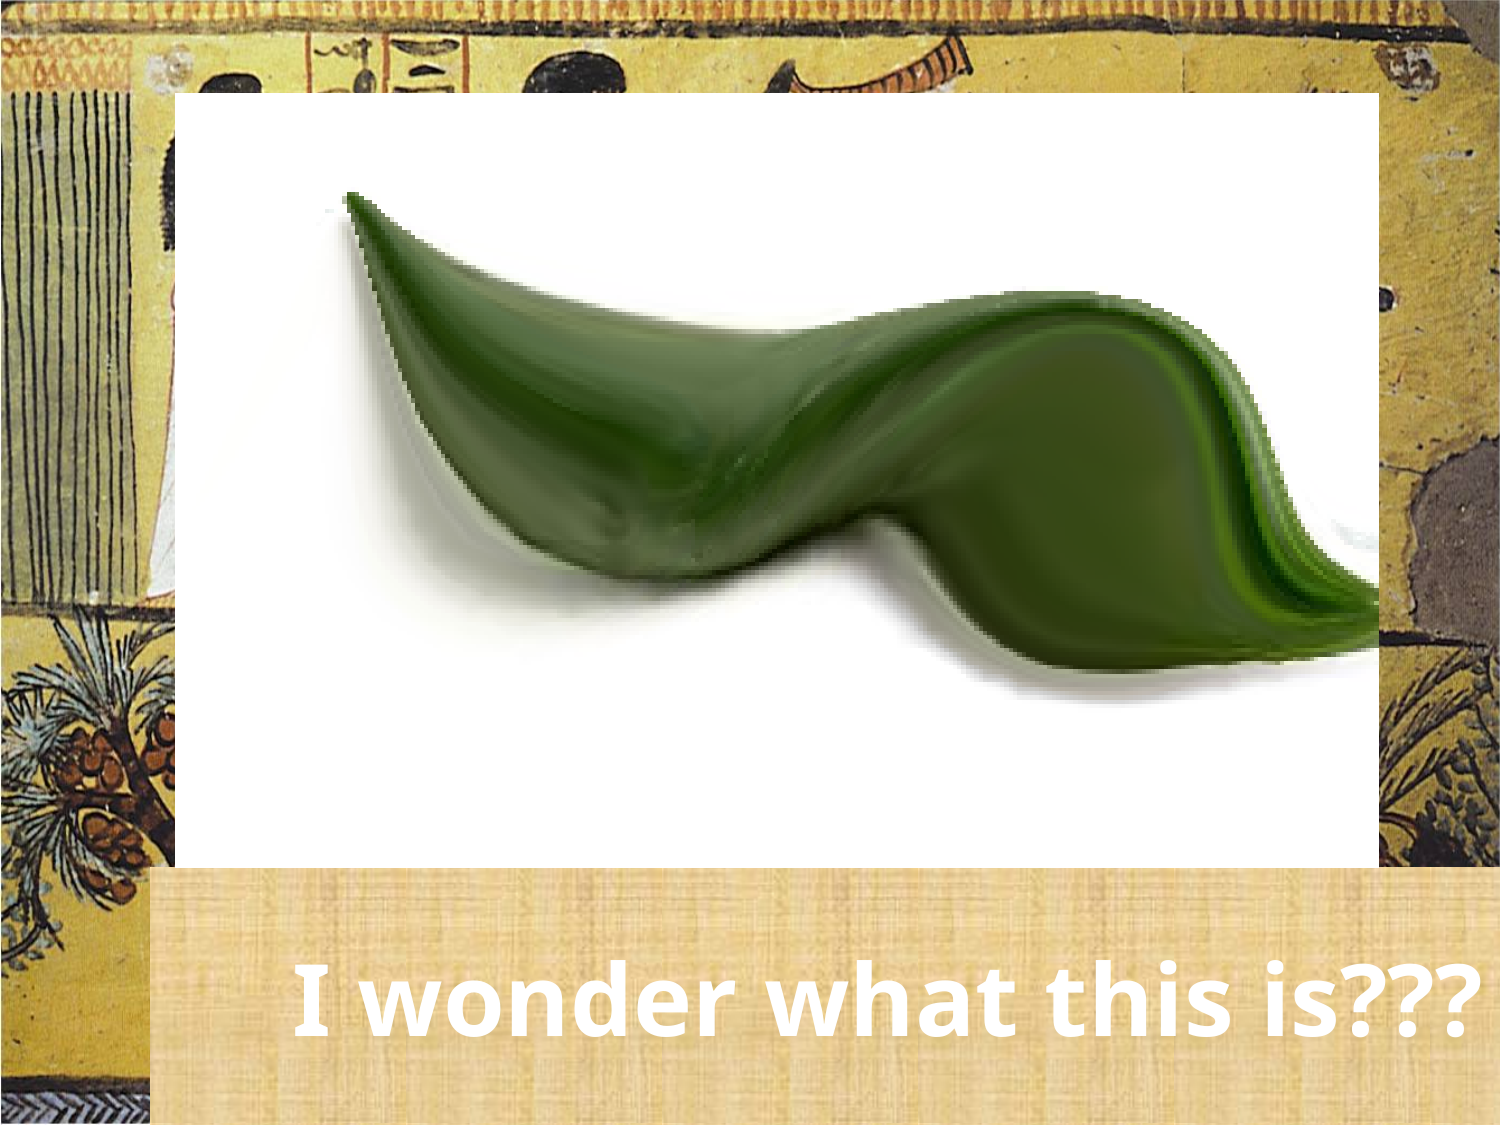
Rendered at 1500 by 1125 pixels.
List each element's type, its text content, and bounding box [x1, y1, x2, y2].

title I wonder what this is??? [150, 867, 1500, 1125]
picture [0, 0, 1500, 1125]
